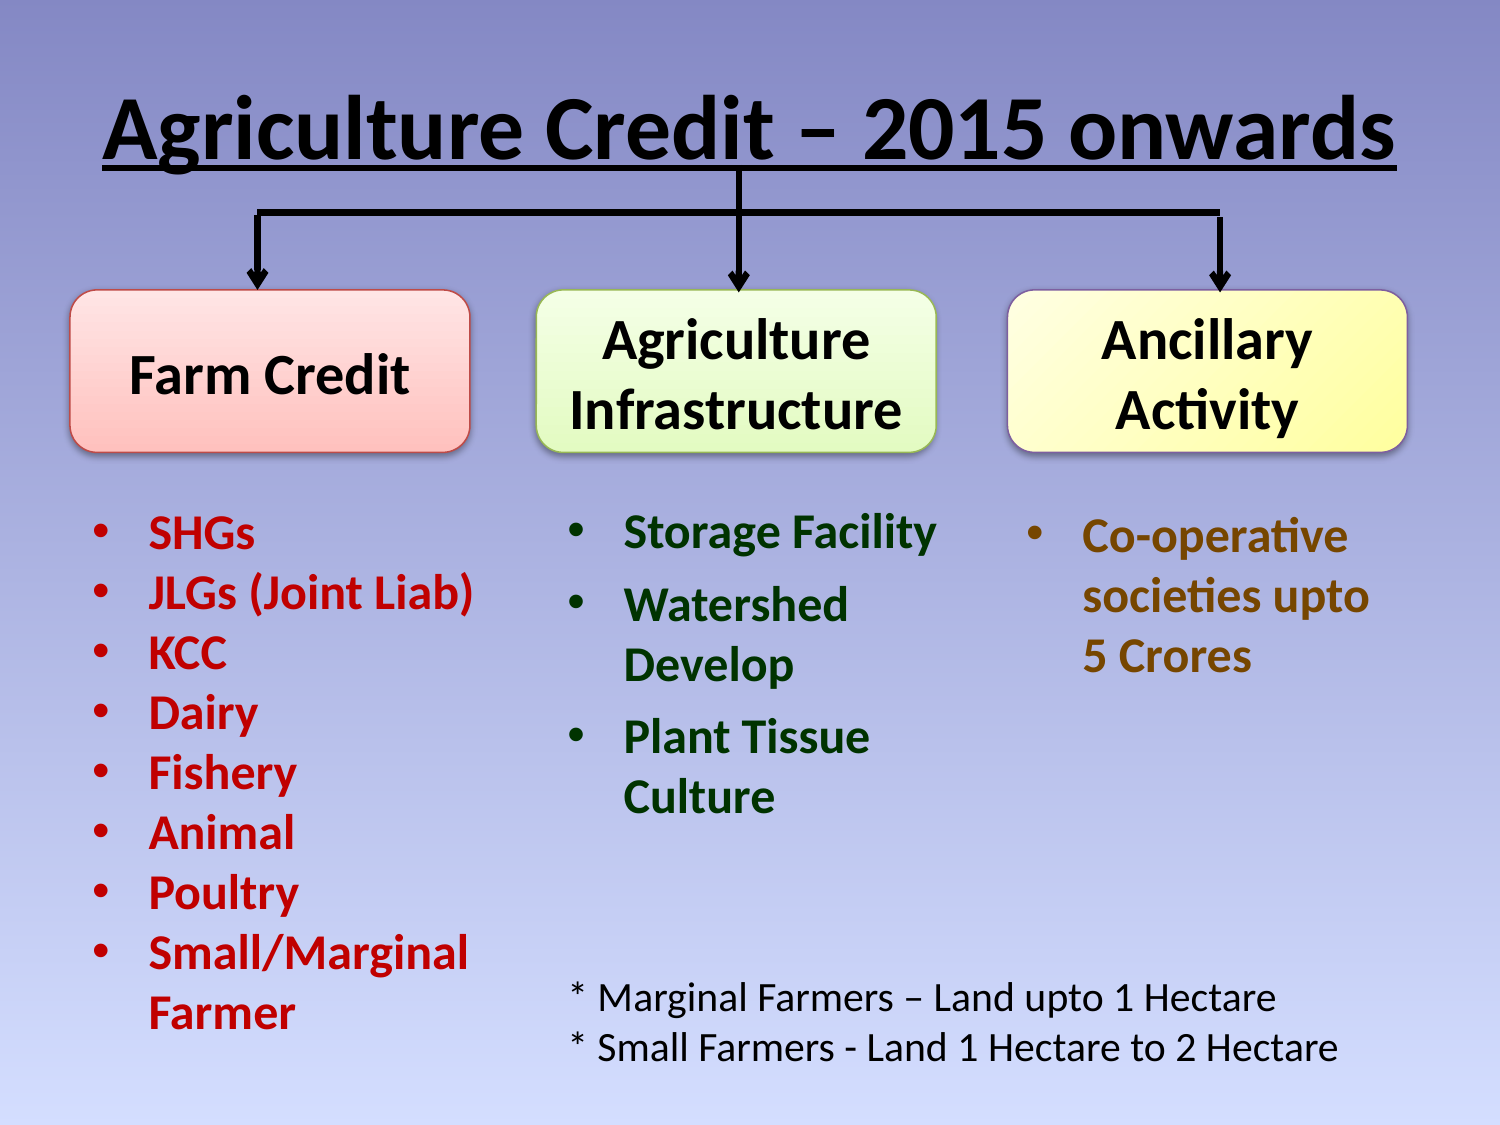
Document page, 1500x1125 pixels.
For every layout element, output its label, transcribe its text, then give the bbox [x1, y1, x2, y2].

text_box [69, 289, 1408, 453]
text_box SHGs JLGs (Joint Liab) KCC Dairy Fishery Animal Poultry Small/Marginal Farmer [77, 492, 507, 1048]
text_box Co-operative societies upto 5 Crores [1011, 494, 1415, 690]
text_box * Marginal Farmers – Land upto 1 Hectare * Small Farmers - Land 1 Hectare to 2 Hectare [552, 962, 1444, 1078]
title Agriculture Credit – 2015 onwards [75, 45, 1425, 200]
text_box Storage Facility Watershed Develop Plant Tissue Culture [552, 491, 983, 832]
